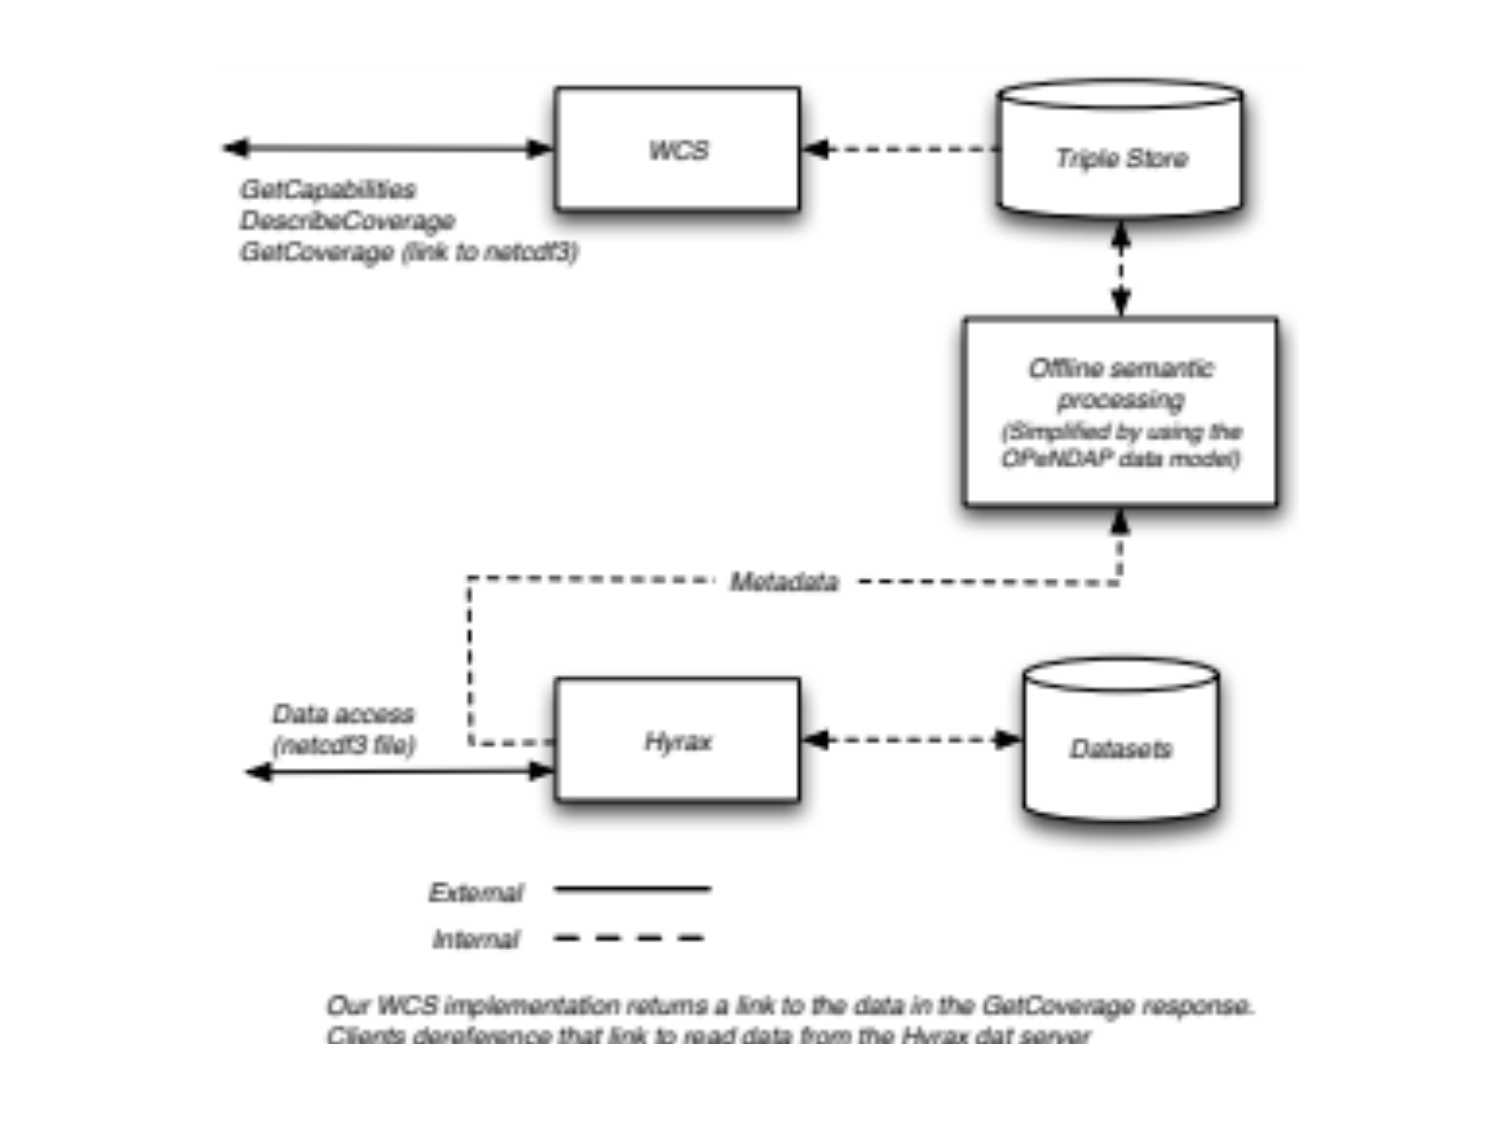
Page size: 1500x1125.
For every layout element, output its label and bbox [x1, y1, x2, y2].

picture [217, 64, 1300, 1044]
